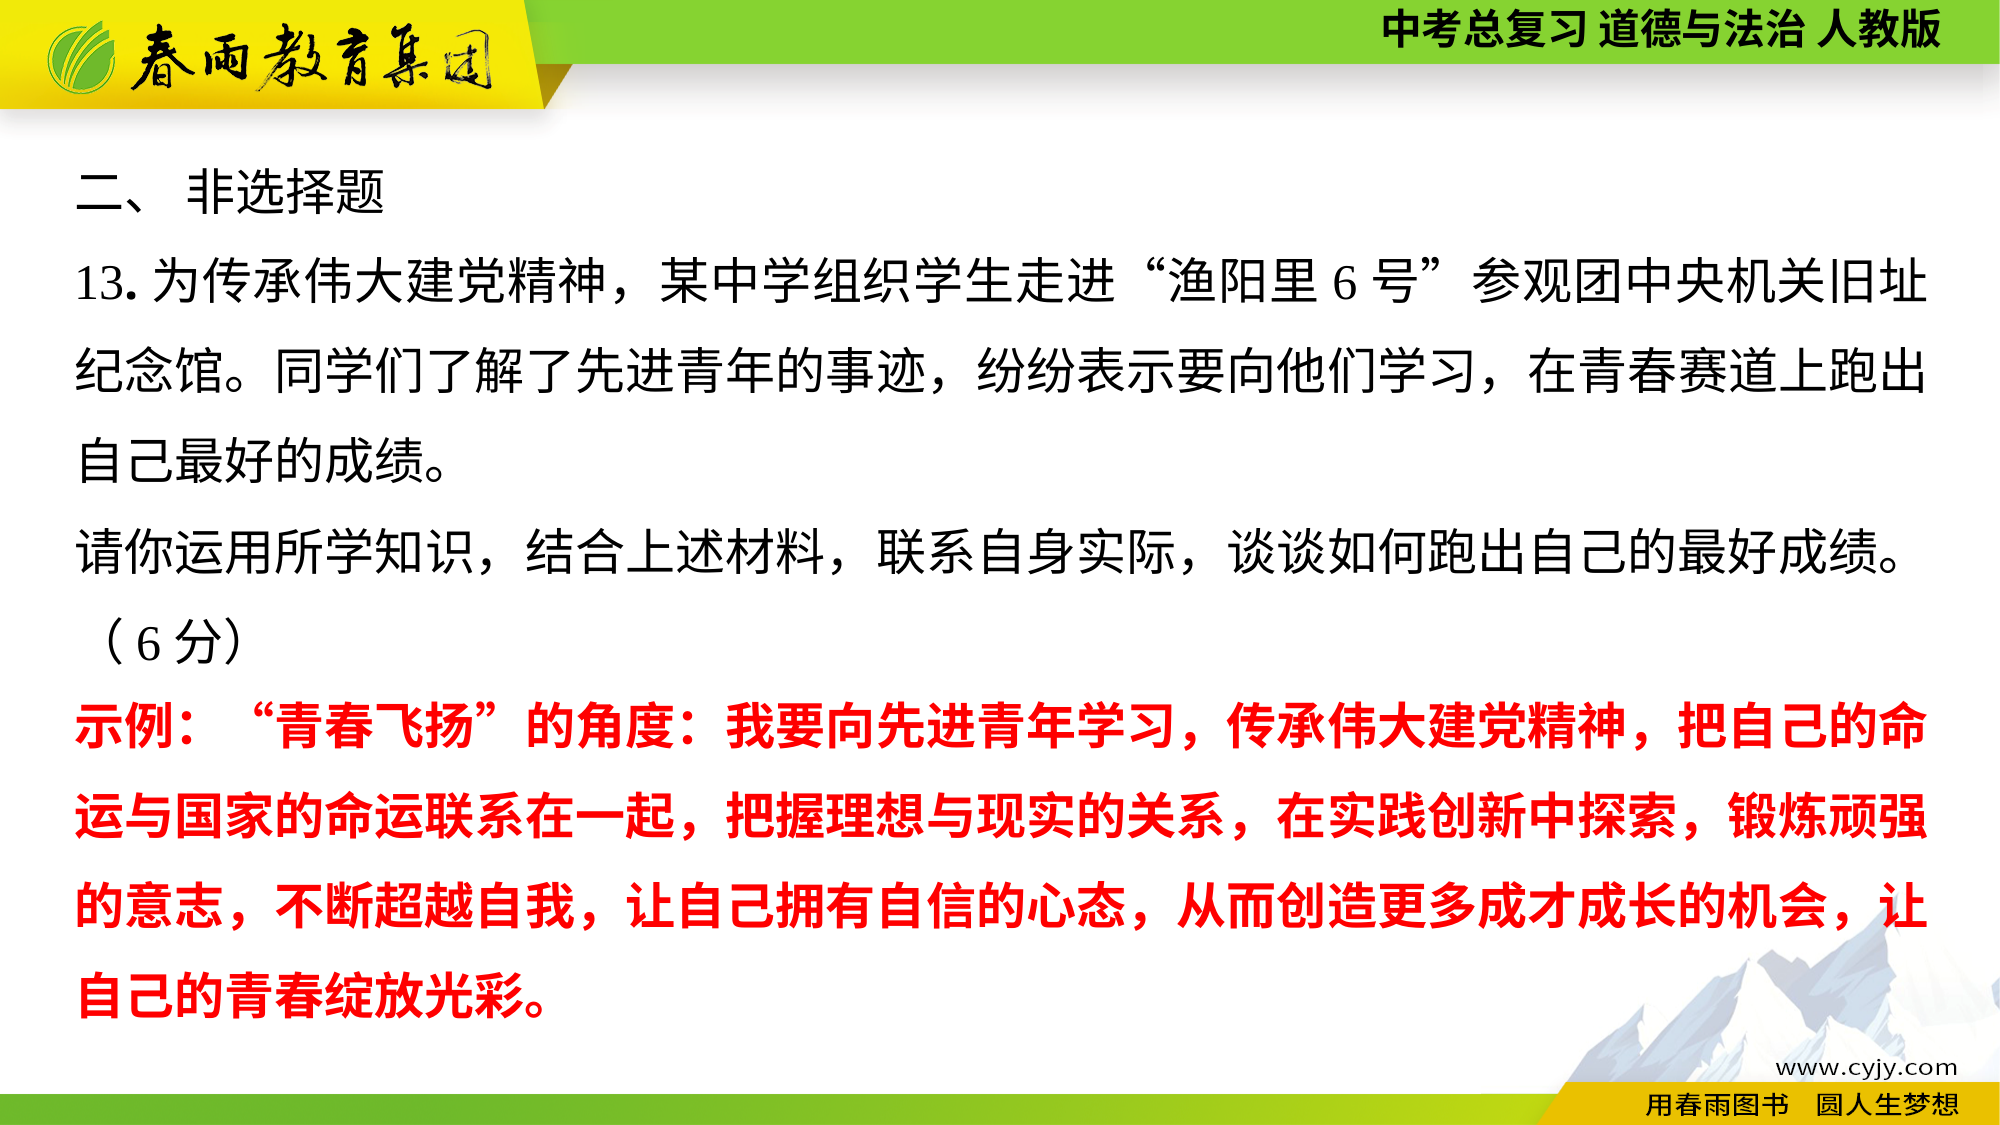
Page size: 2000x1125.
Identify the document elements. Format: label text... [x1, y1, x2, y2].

picture [0, 0, 2000, 1125]
list 二、 非选择题 13.为传承伟大建党精神，某中学组织学生走进“渔阳里6号”参观团中央机关旧址纪念馆。同学们了解了先进青年的事迹，纷纷表示要向他们学习，在青春赛道上跑出自己最好的成绩。 请你运用所学知识，结合上述材料，联系自身实际，谈谈如何跑出自己的最好成绩。（6分） [59, 122, 1944, 656]
text_box 示例：“青春飞扬”的角度：我要向先进青年学习，传承伟大建党精神，把自己的命运与国家的命运联系在一起，把握理想与现实的关系，在实践创新中探索，锻炼顽强的意志，不断超越自我，让自己拥有自信的心态，从而创造更多成才成长的机会，让自己的青春绽放光彩。 [59, 656, 1944, 1032]
